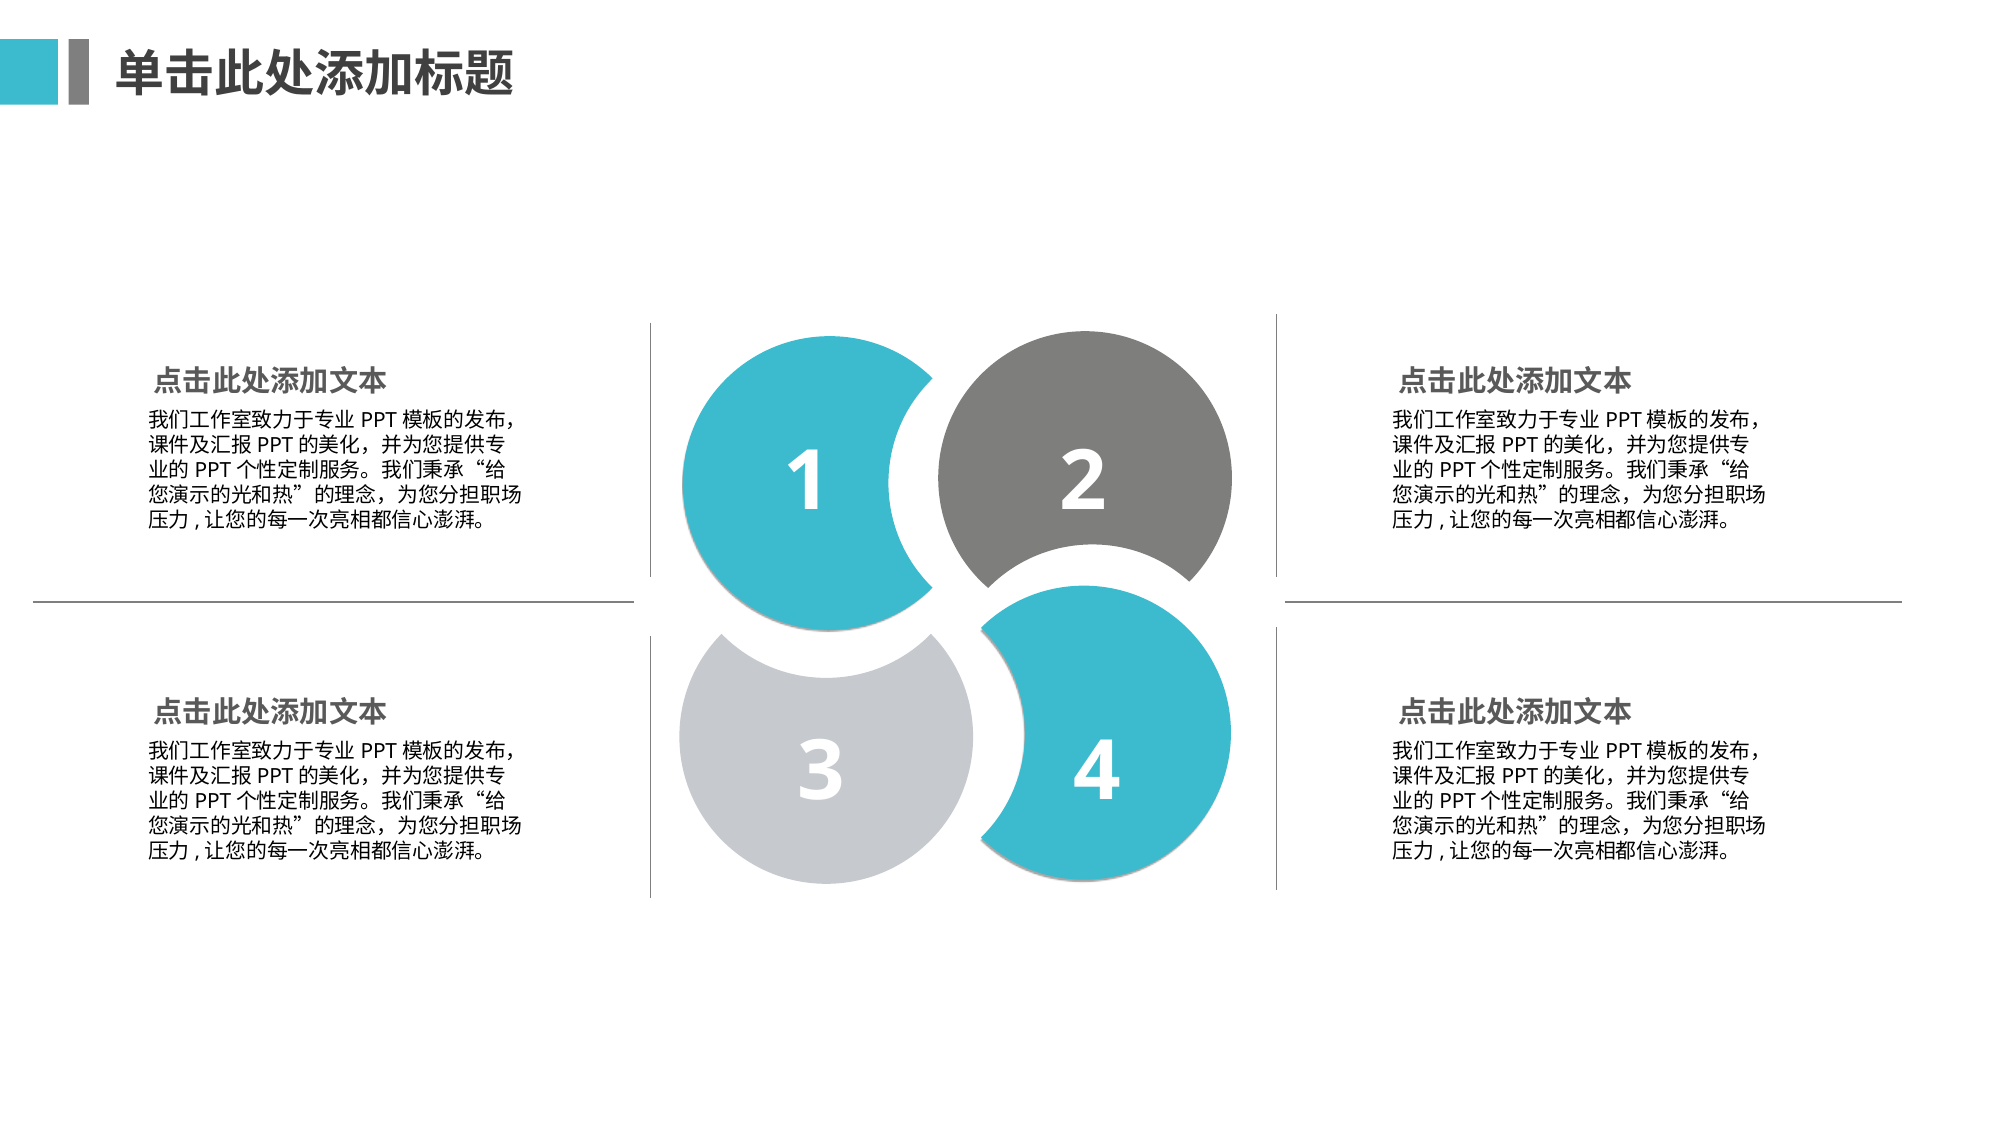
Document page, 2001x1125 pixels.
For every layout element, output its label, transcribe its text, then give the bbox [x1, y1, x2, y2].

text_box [980, 585, 1232, 880]
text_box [679, 633, 974, 885]
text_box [124, 668, 541, 879]
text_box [124, 337, 541, 548]
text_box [937, 330, 1233, 589]
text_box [682, 335, 933, 631]
text_box [68, 39, 89, 105]
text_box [1369, 336, 1786, 547]
text_box [0, 39, 58, 105]
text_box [1369, 668, 1786, 879]
text_box 单击此处添加标题 [99, 34, 542, 109]
